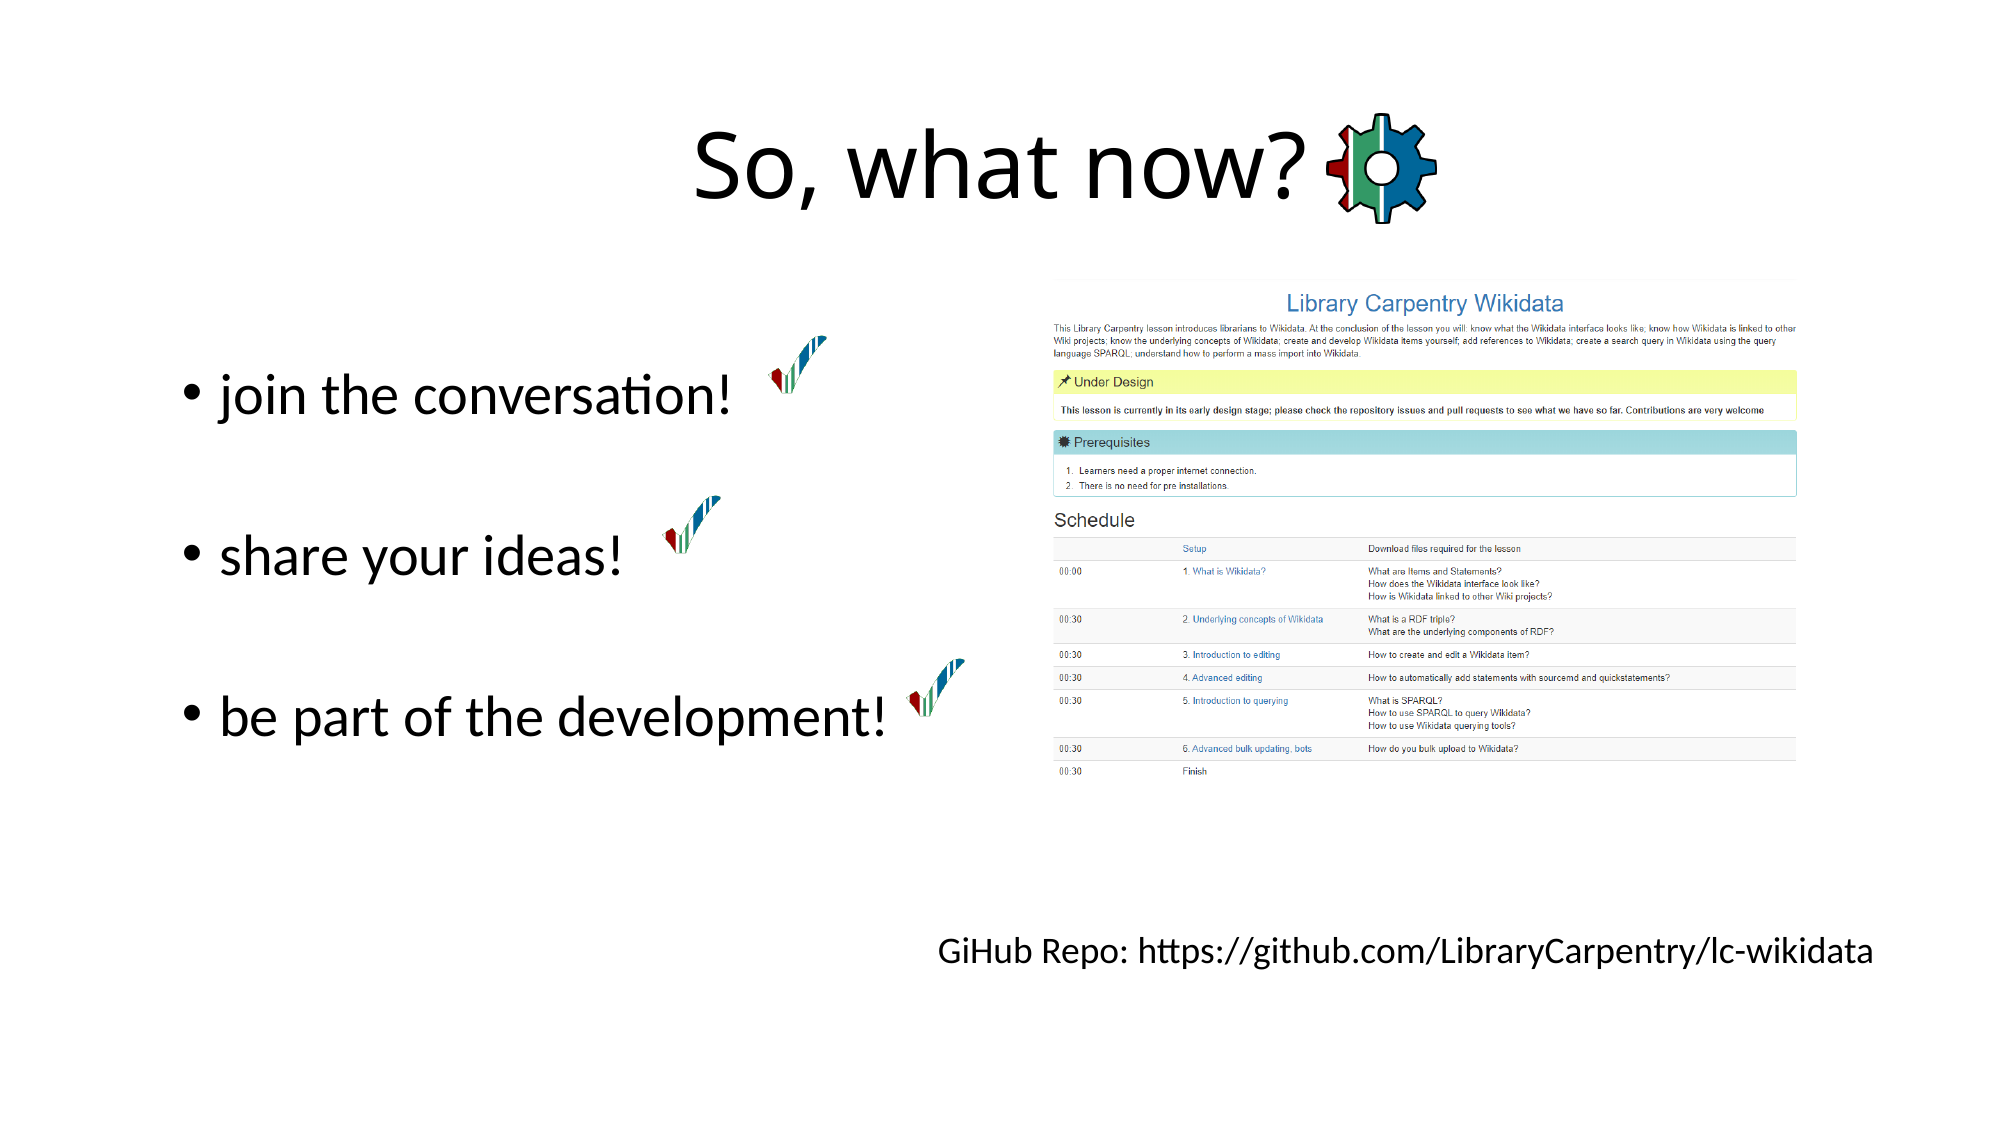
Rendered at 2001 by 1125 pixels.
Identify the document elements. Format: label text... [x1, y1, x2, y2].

picture [767, 334, 827, 394]
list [1326, 113, 1437, 224]
text_box GiHub Repo: https://github.com/LibraryCarpentry/lc-wikidata [923, 918, 1890, 979]
title So, what now? [137, 59, 1863, 278]
picture [985, 279, 1828, 790]
picture [905, 657, 965, 717]
picture [661, 494, 721, 554]
text_box join the conversation! share your ideas! be part of the development! [166, 279, 1892, 994]
